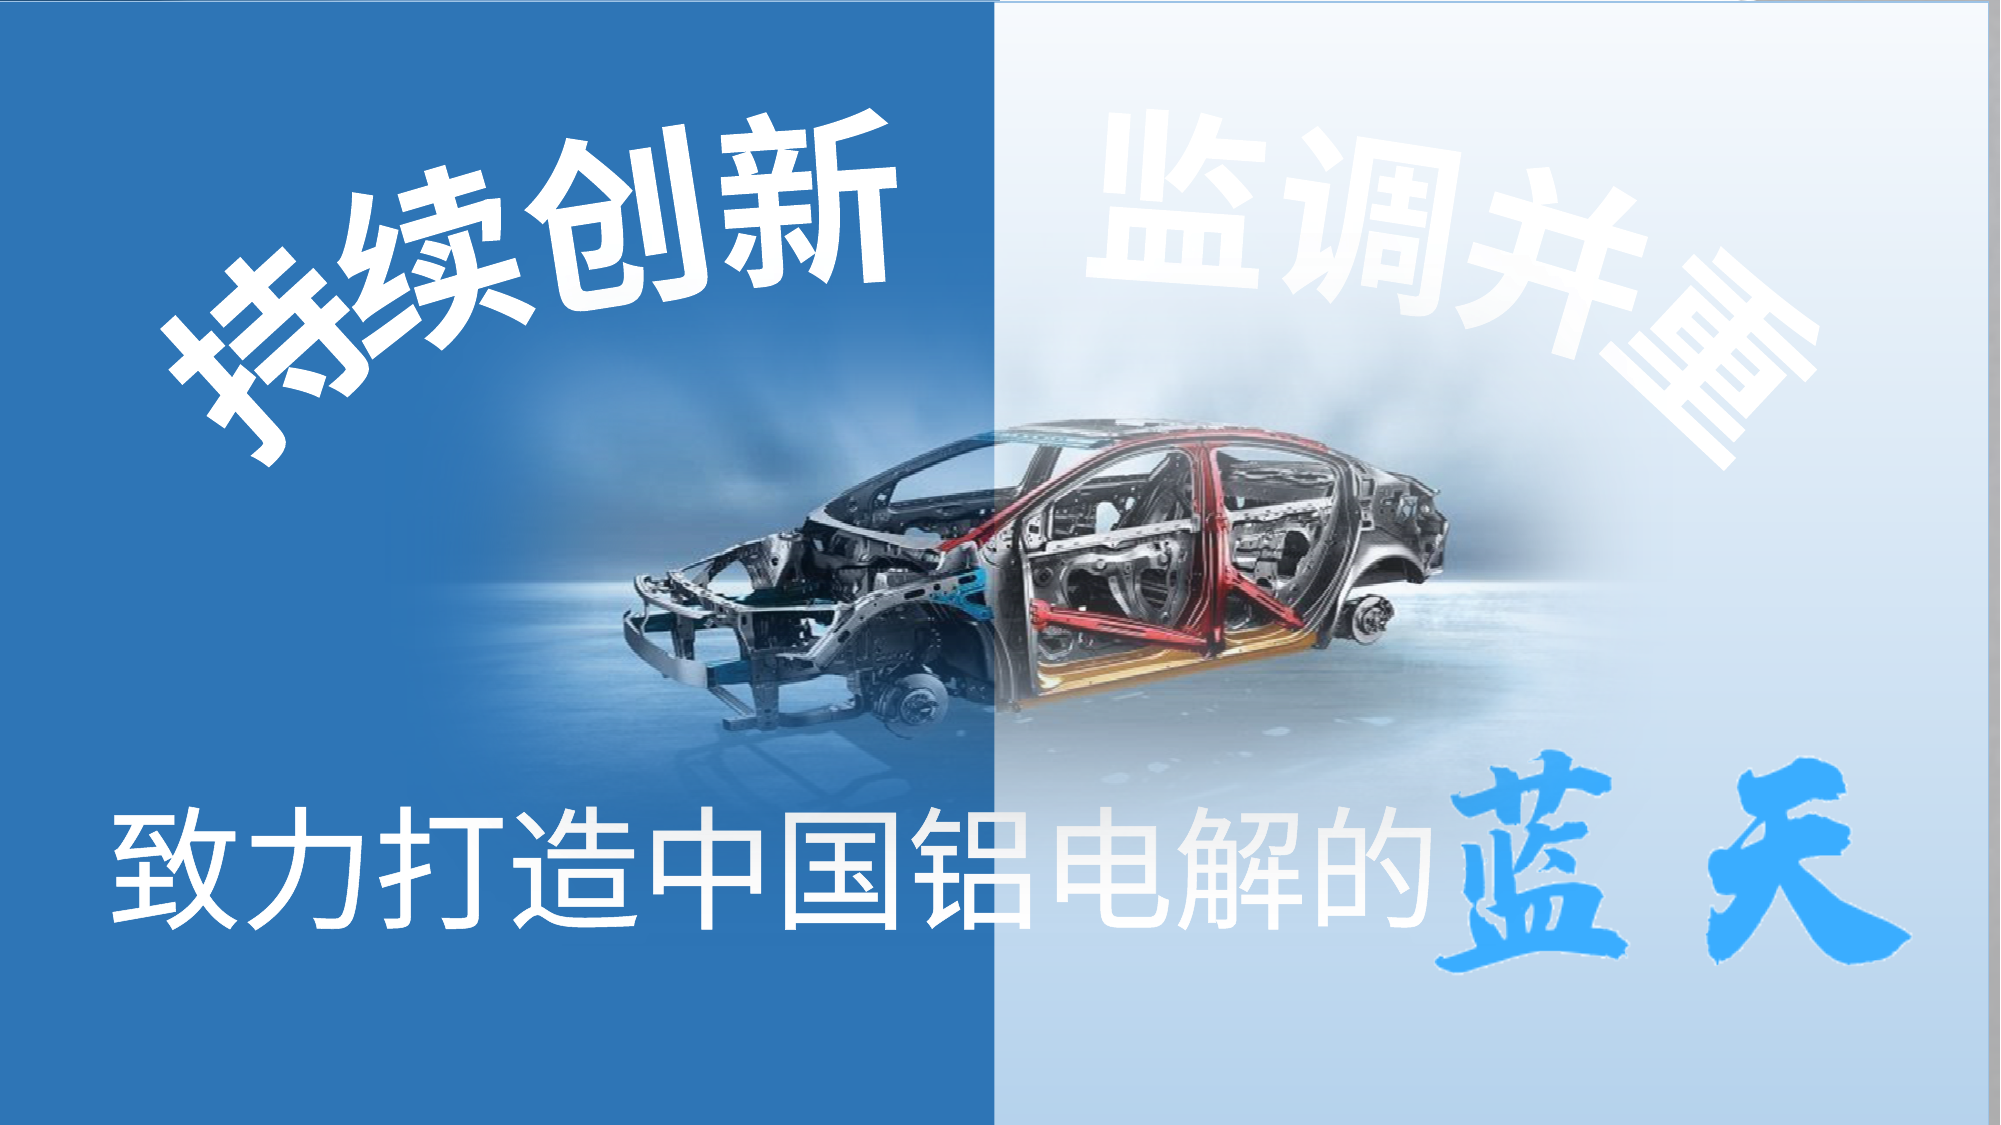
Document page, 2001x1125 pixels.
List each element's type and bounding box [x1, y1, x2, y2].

text_box [0, 1, 1989, 1125]
picture [382, 222, 1675, 1125]
